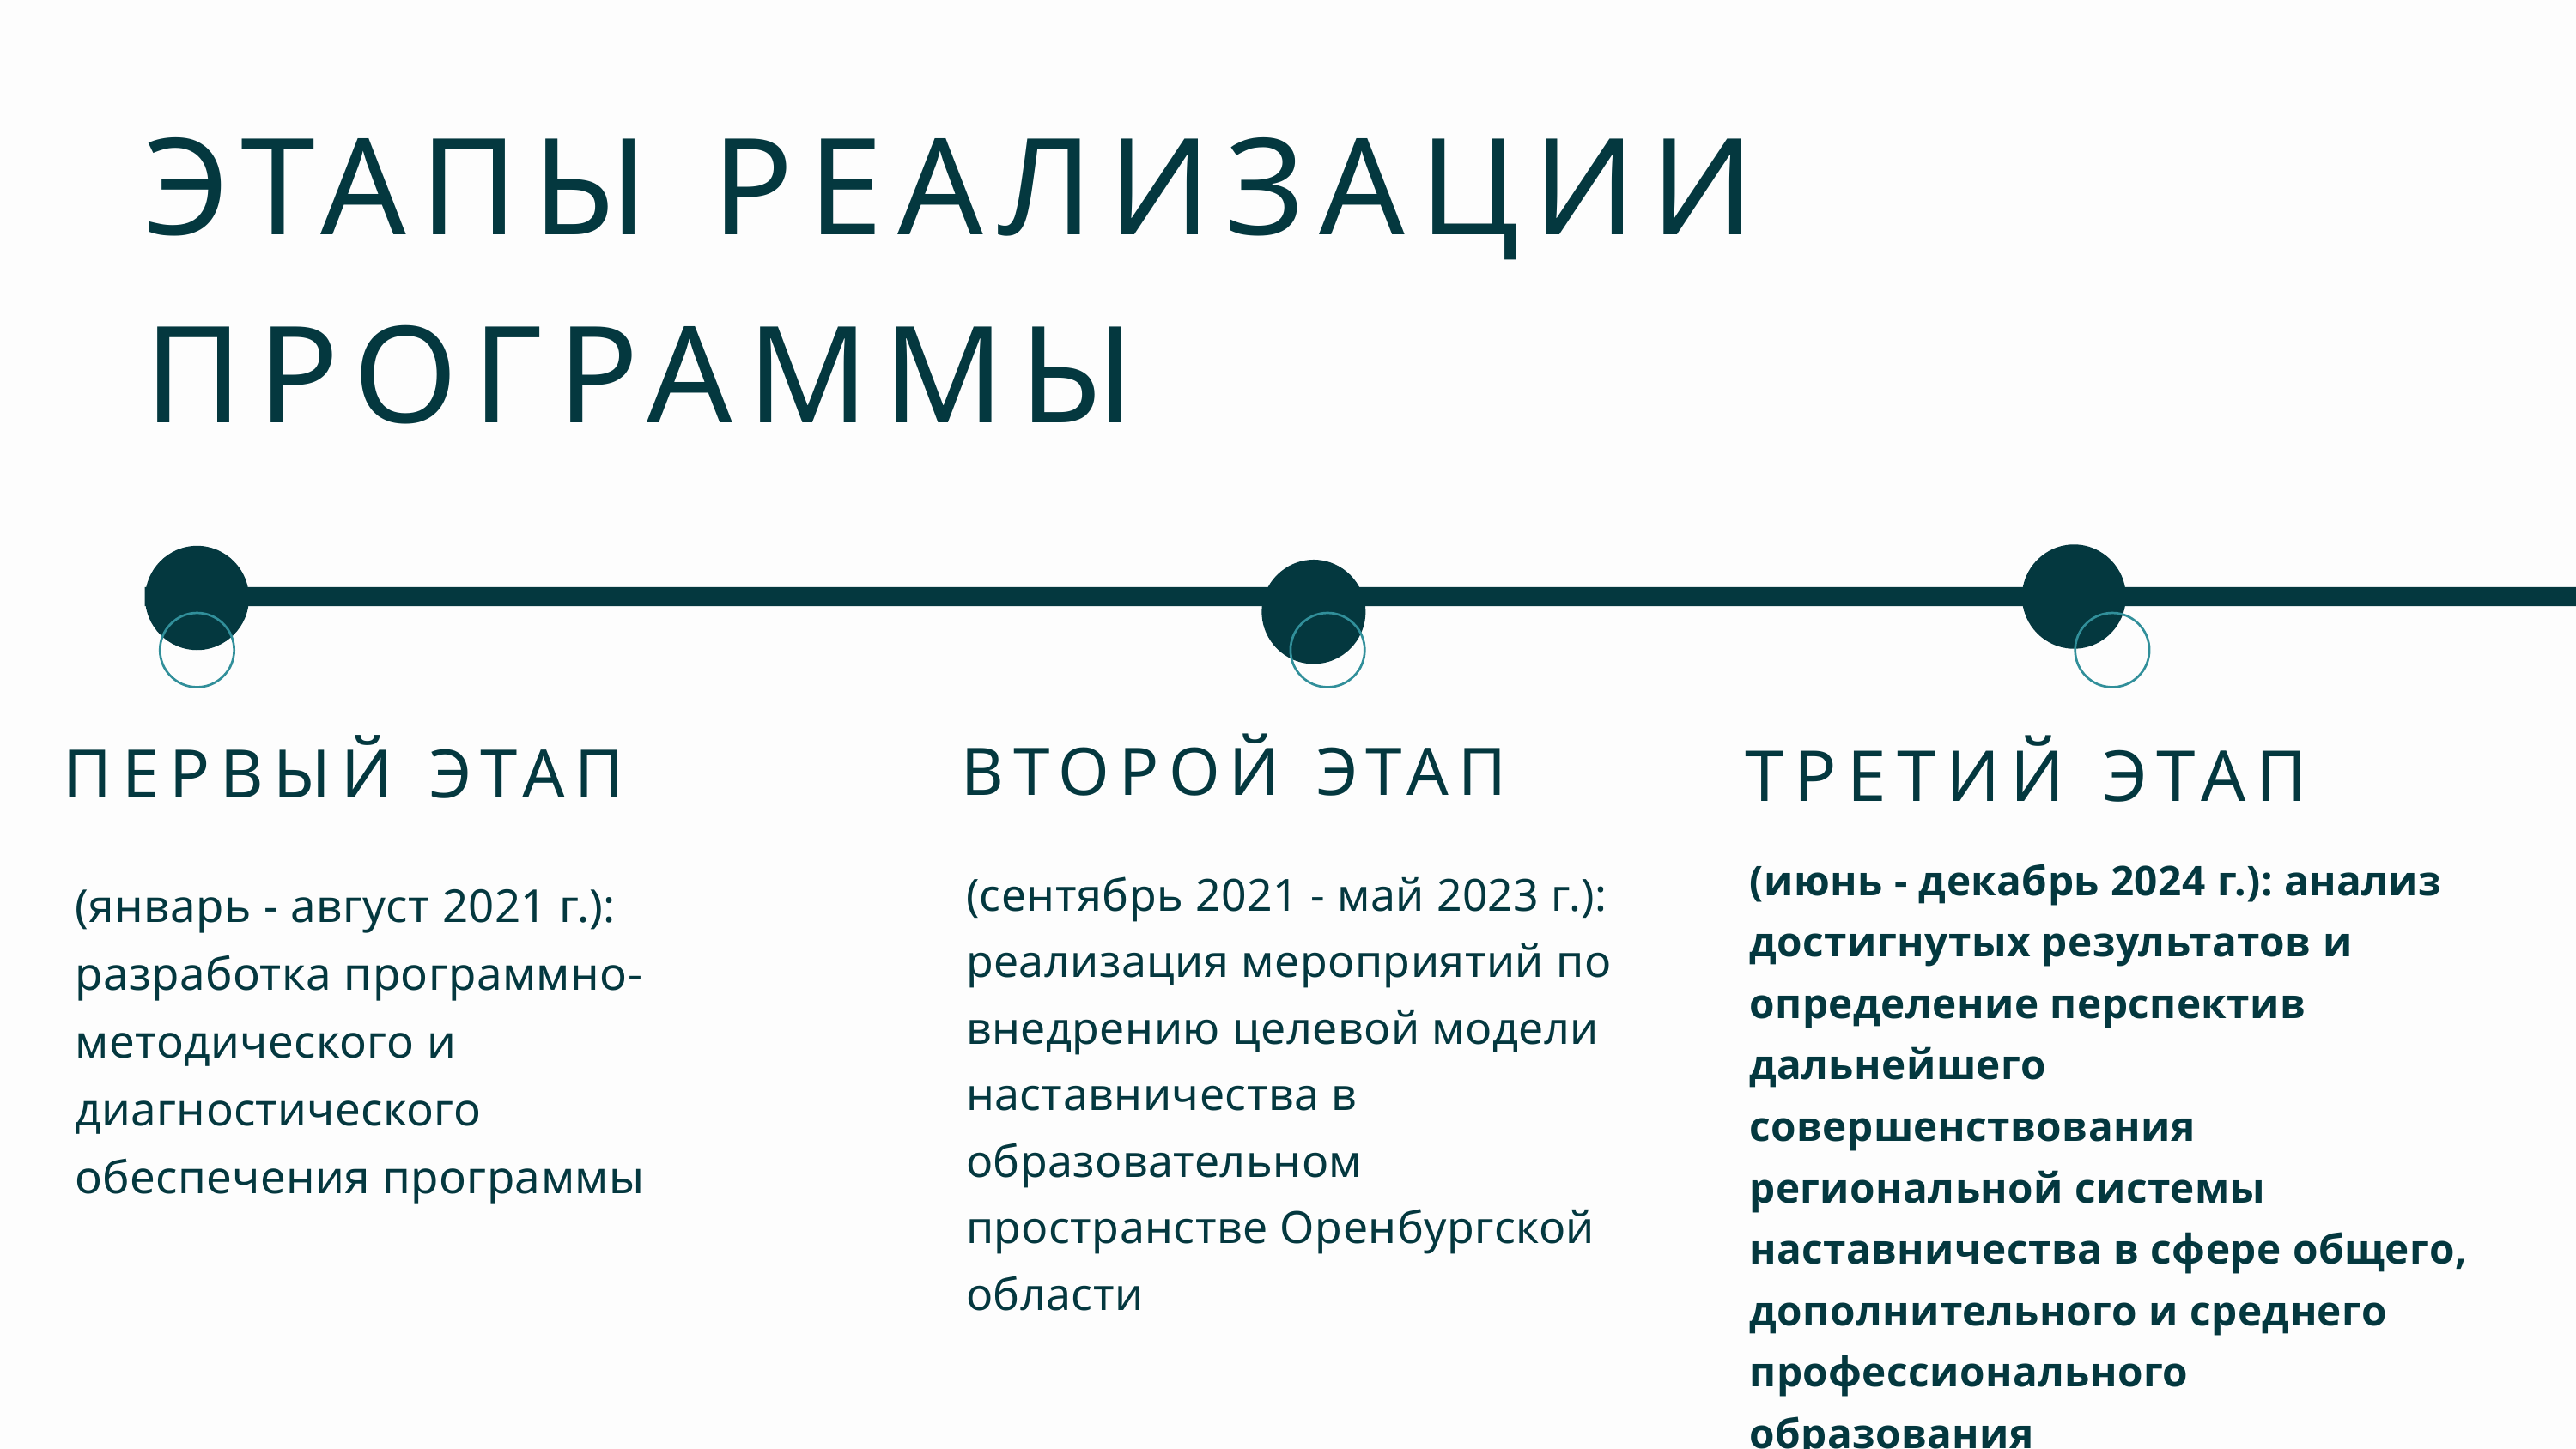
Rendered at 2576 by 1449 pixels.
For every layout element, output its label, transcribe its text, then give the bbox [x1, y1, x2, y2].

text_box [1289, 611, 1366, 689]
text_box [961, 716, 1673, 1308]
text_box [2130, 586, 2576, 607]
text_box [63, 717, 787, 1193]
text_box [1261, 559, 1366, 664]
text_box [2021, 543, 2127, 649]
text_box ЭТАПЫ РЕАЛИЗАЦИИ ПРОГРАММЫ [144, 74, 2336, 450]
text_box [2074, 611, 2151, 689]
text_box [144, 545, 250, 651]
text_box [158, 611, 236, 689]
text_box [253, 586, 1256, 607]
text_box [1745, 717, 2484, 1328]
text_box [1370, 586, 2017, 607]
